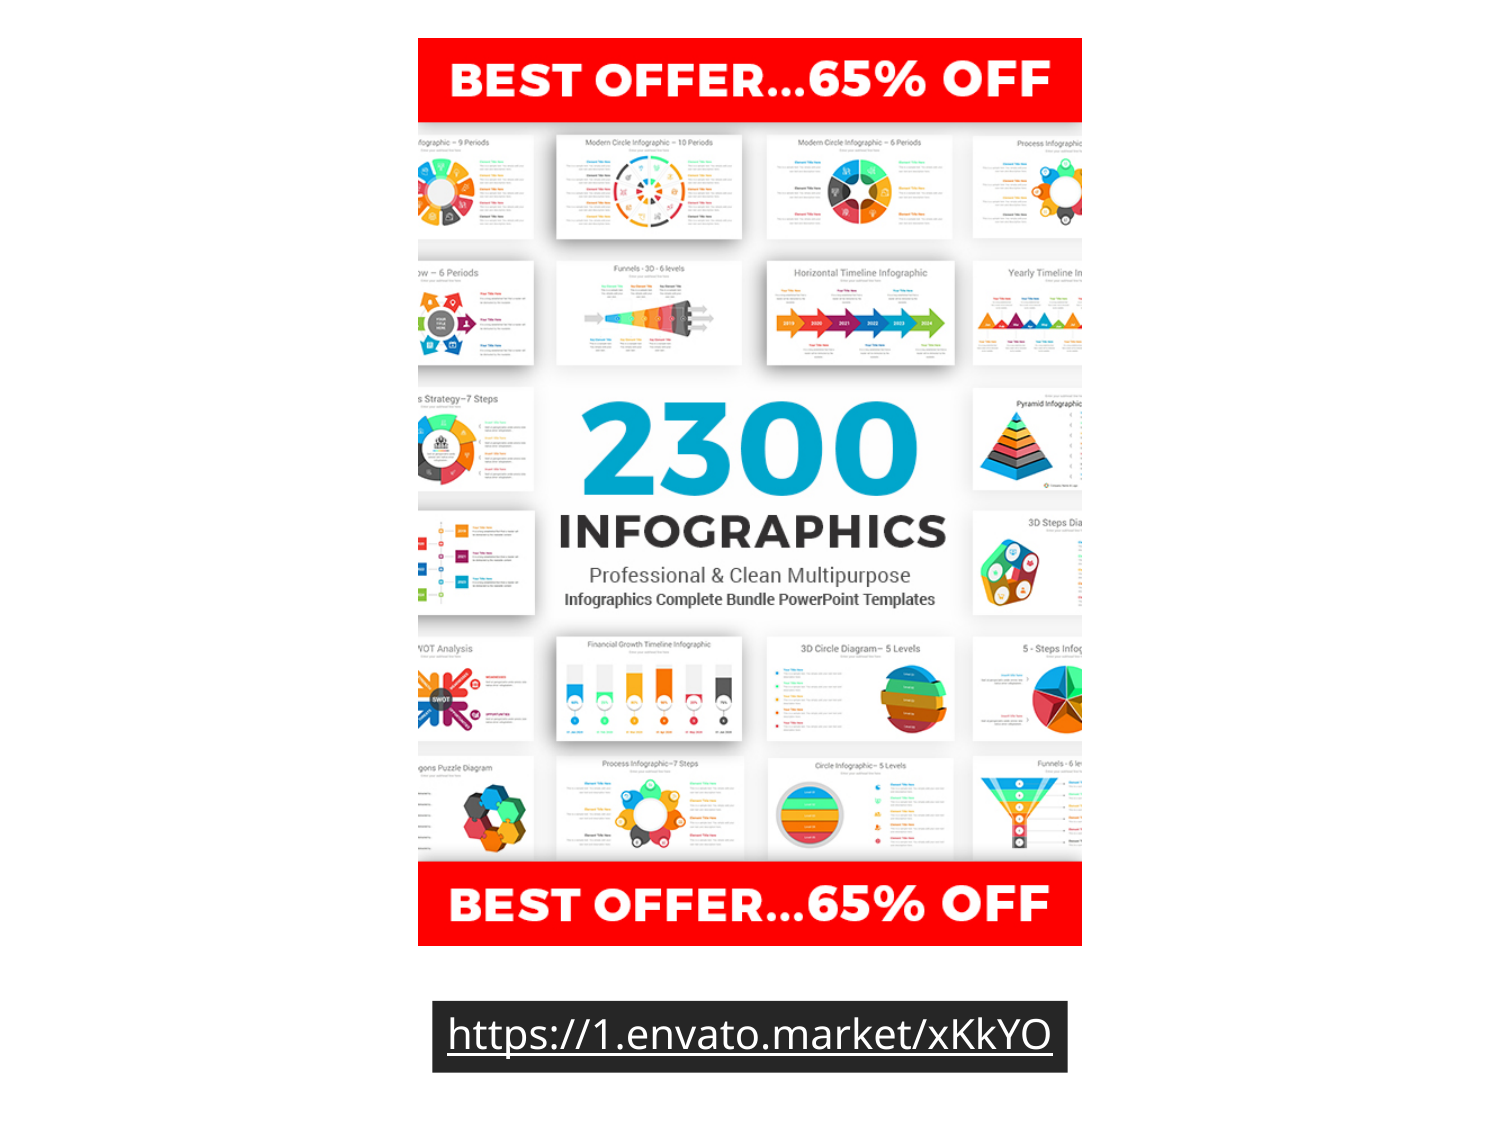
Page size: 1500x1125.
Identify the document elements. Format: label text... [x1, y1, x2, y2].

text_box https://1.envato.market/xKkYO [432, 1000, 1068, 1073]
picture [418, 38, 1082, 946]
